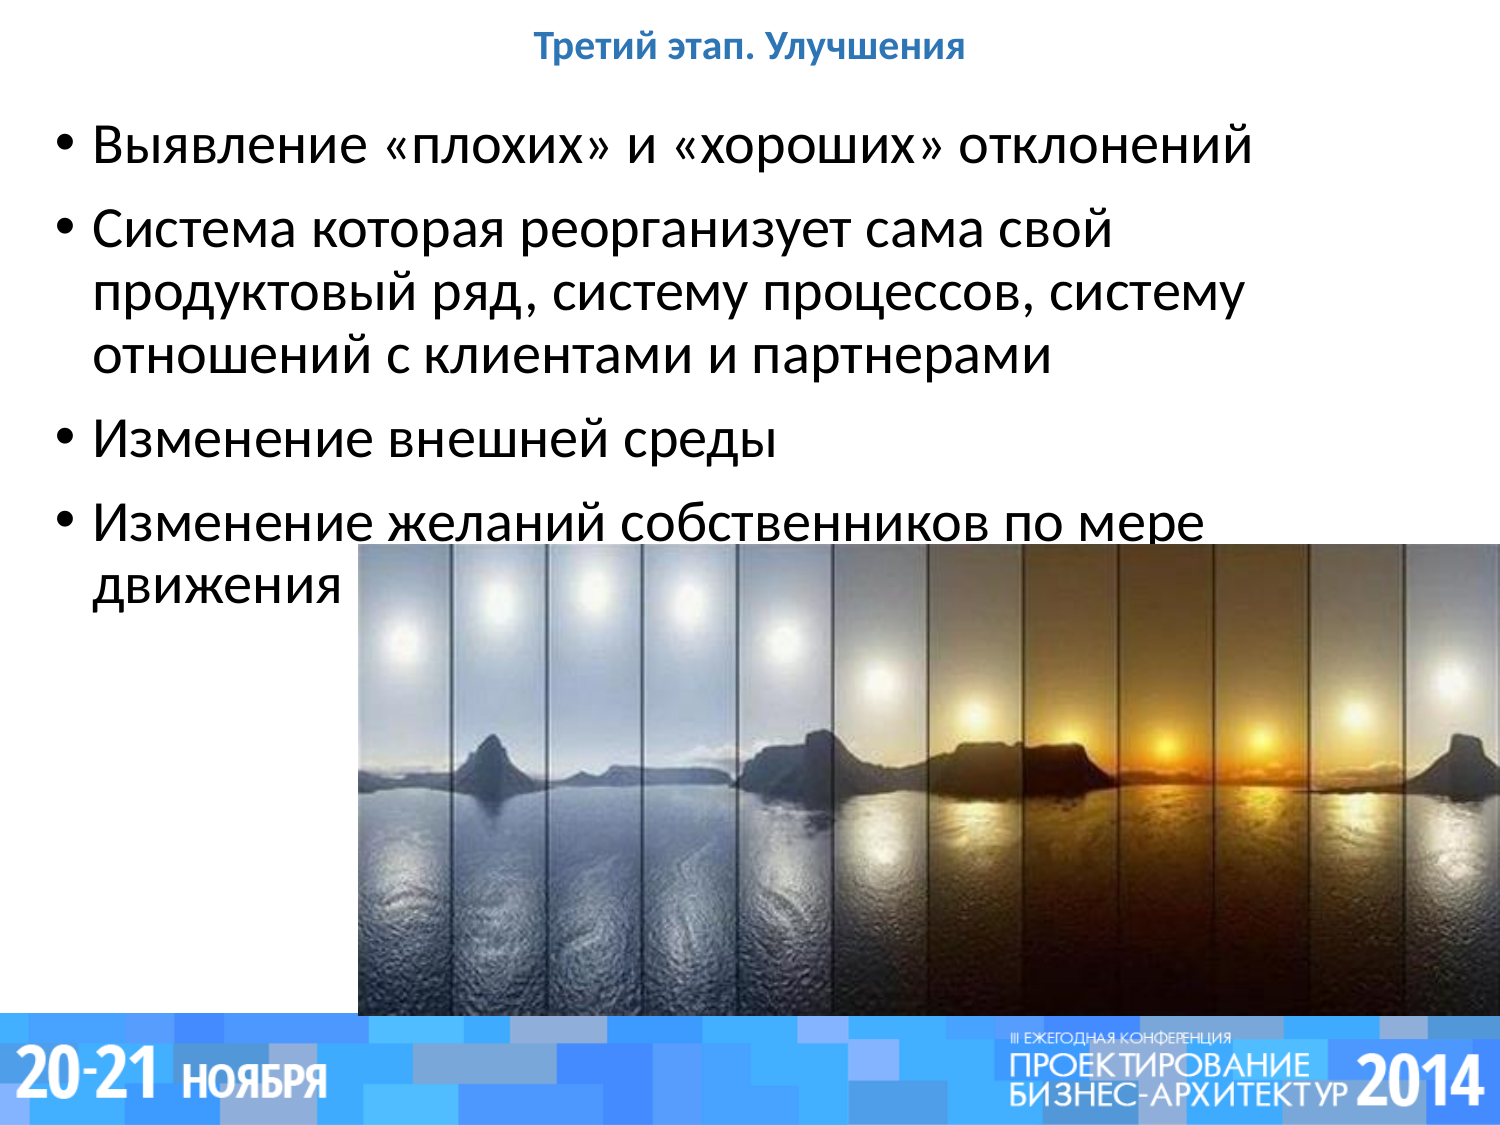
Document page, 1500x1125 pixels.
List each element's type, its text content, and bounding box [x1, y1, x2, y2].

picture [0, 544, 1500, 1125]
title Третий этап. Улучшения [103, 6, 1397, 89]
list Выявление «плохих» и «хороших» отклонений Система которая реорганизует сама свой продуктовый ряд, систему процессов, систему отношений с клиентами и партнерами Изменение внешней среды Изменение желаний собственников по мере движения [39, 105, 1465, 1014]
